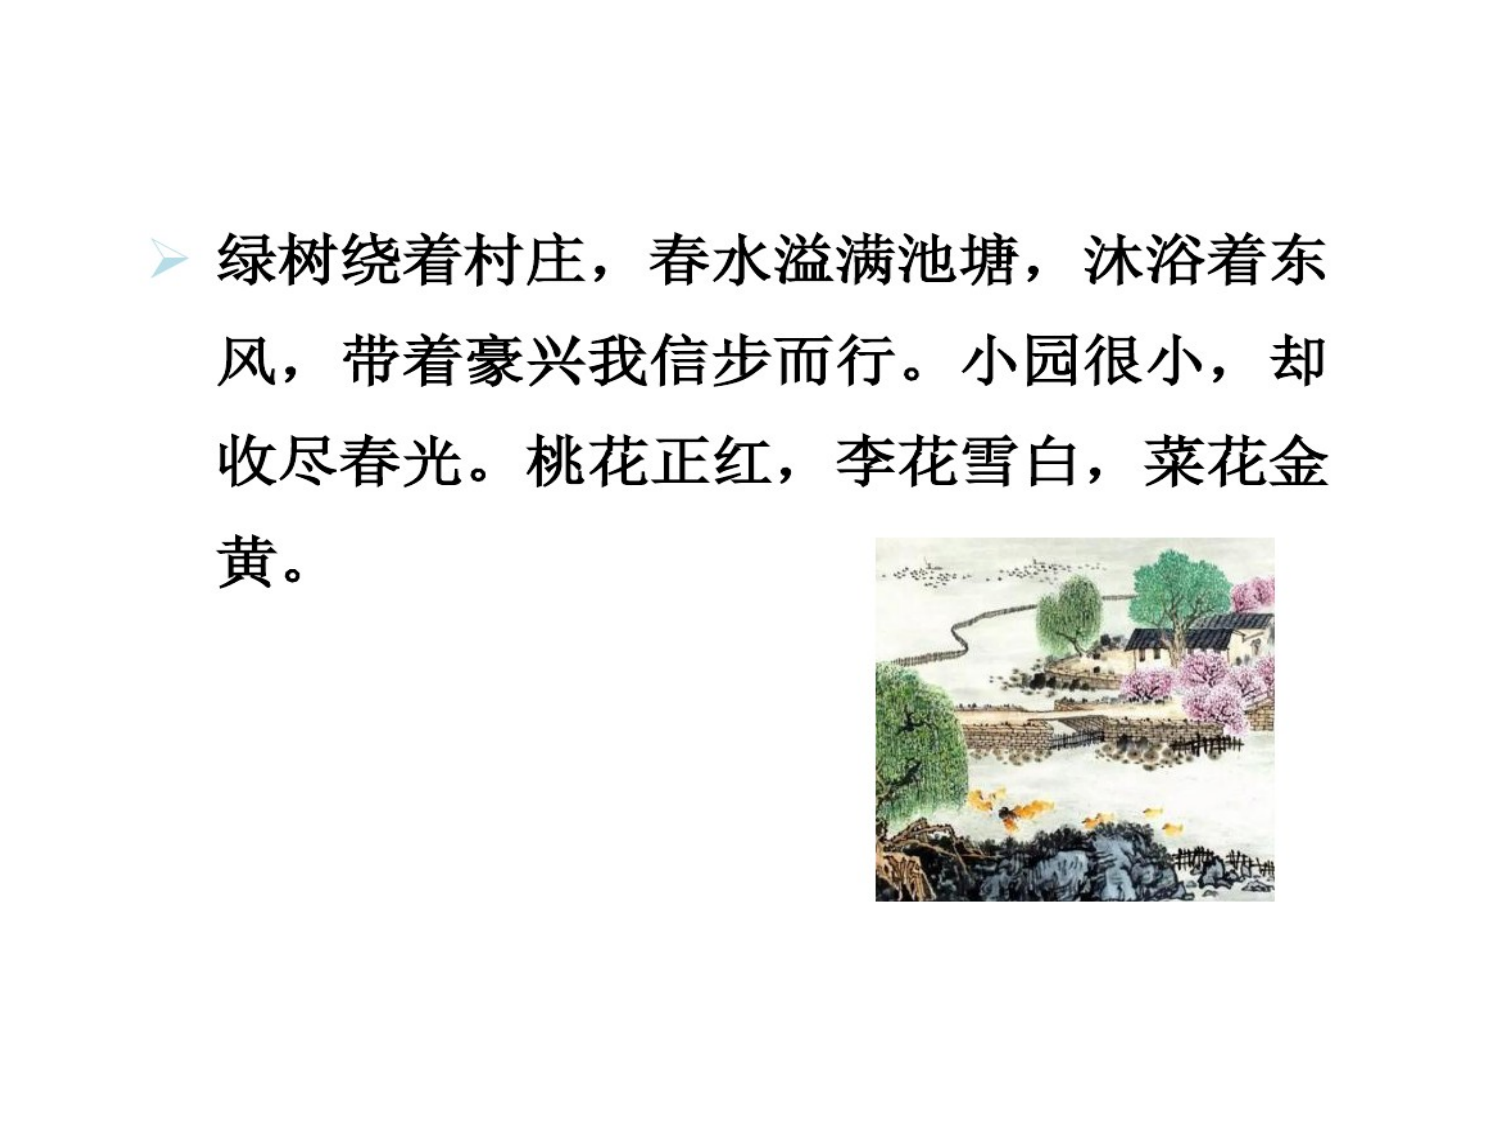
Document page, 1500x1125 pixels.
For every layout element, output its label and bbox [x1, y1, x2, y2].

list [57, 43, 1443, 988]
